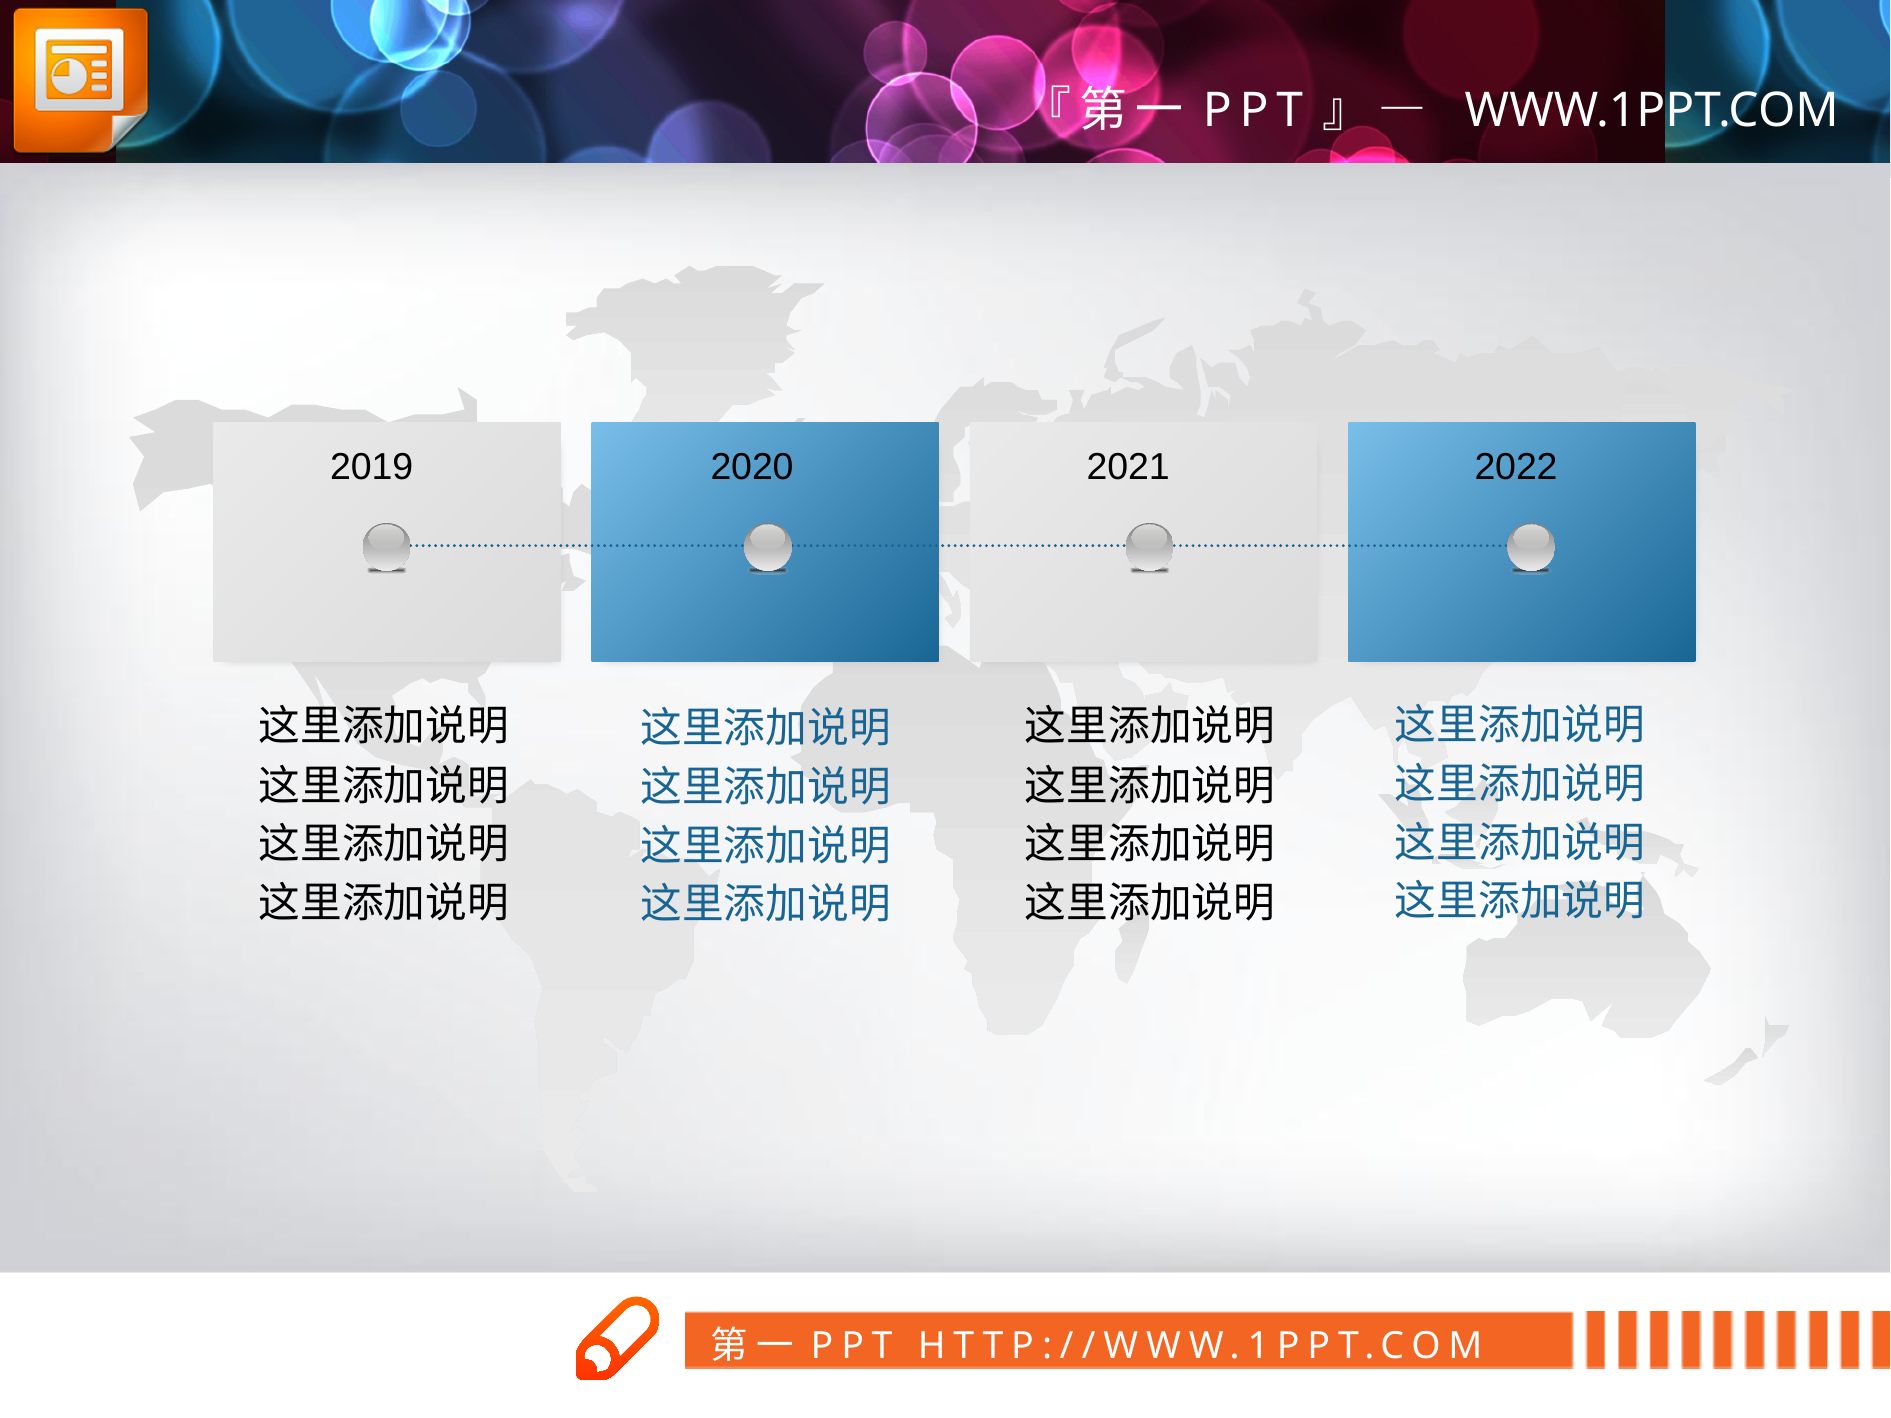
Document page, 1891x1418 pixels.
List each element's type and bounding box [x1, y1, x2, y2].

text_box [128, 265, 1796, 1193]
picture [0, 0, 1891, 1275]
text_box [1125, 522, 1174, 575]
picture [685, 1311, 1891, 1369]
text_box [969, 422, 1325, 671]
text_box [213, 422, 568, 671]
text_box [362, 522, 411, 575]
text_box [743, 522, 792, 575]
text_box [1348, 422, 1703, 671]
text_box [591, 422, 946, 671]
text_box [1507, 522, 1556, 575]
